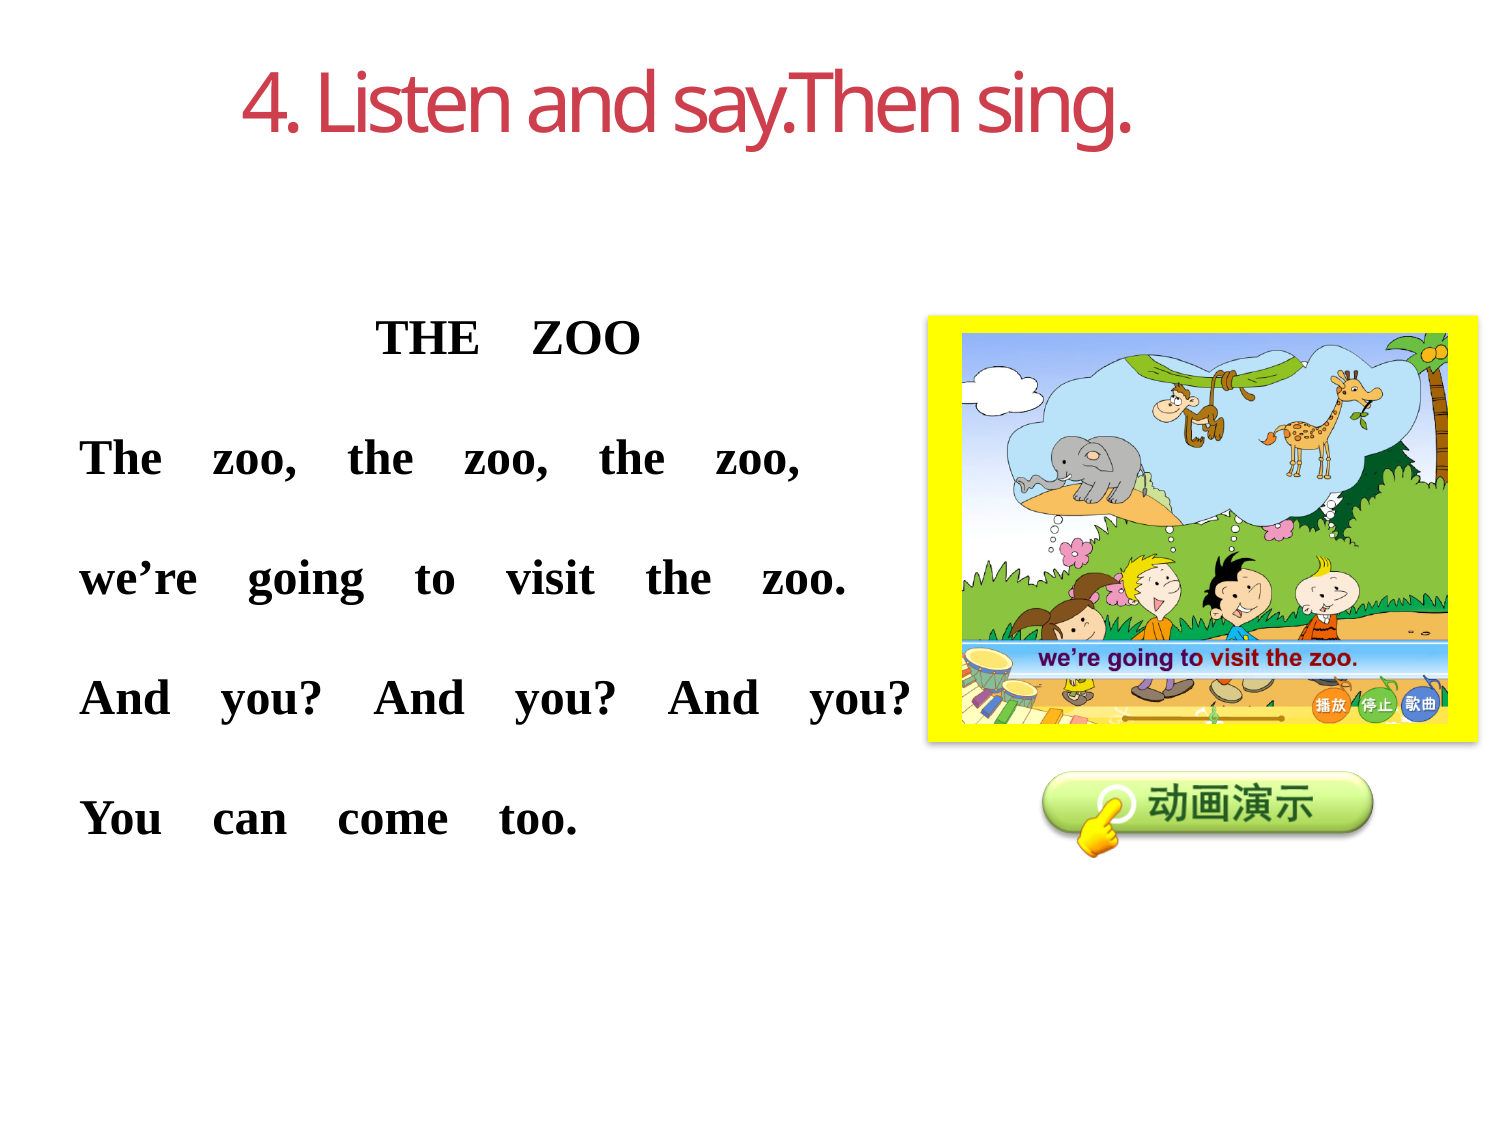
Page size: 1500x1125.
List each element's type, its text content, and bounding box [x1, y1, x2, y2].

picture [962, 333, 1449, 724]
text_box THE ZOO The zoo, the zoo, the zoo, we’re going to visit the zoo. And you? And you? And you? You can come too. [64, 237, 954, 853]
text_box 4. Listen and say.Then sing. [226, 41, 1432, 157]
text_box [927, 315, 1479, 743]
picture [1033, 759, 1381, 870]
